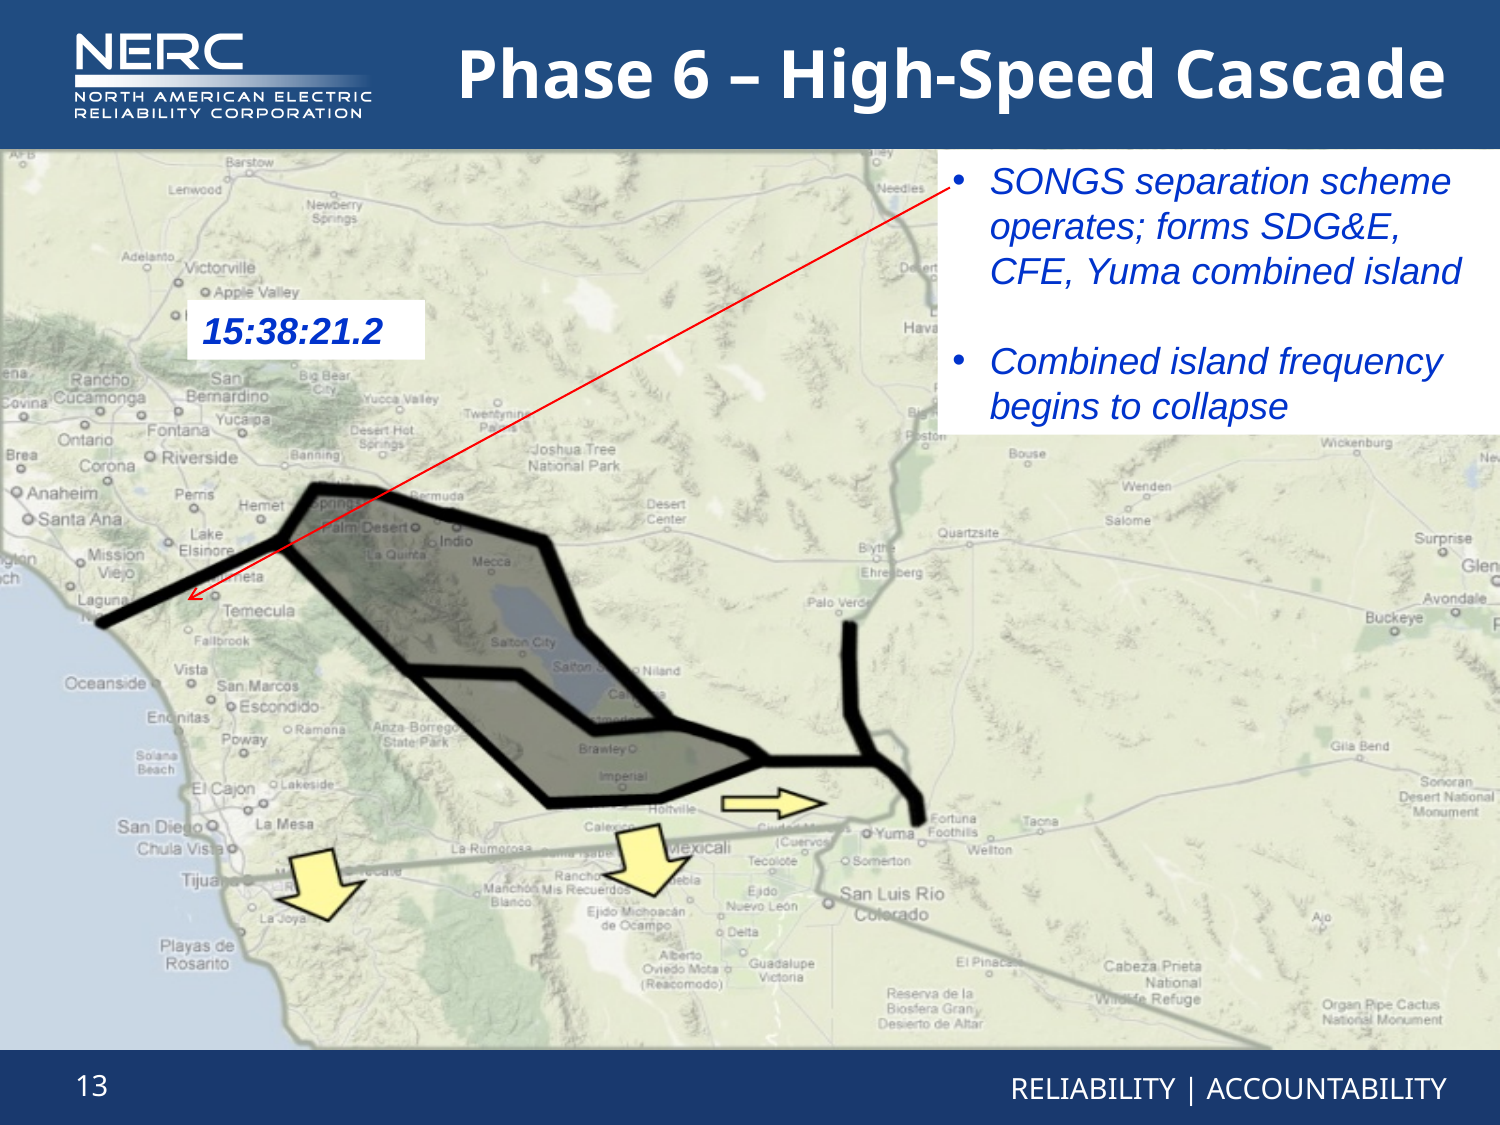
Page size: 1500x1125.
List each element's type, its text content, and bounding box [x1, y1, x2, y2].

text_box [187, 187, 951, 601]
title Phase 6 – High-Speed Cascade [375, 24, 1463, 133]
picture [0, 0, 1500, 1051]
